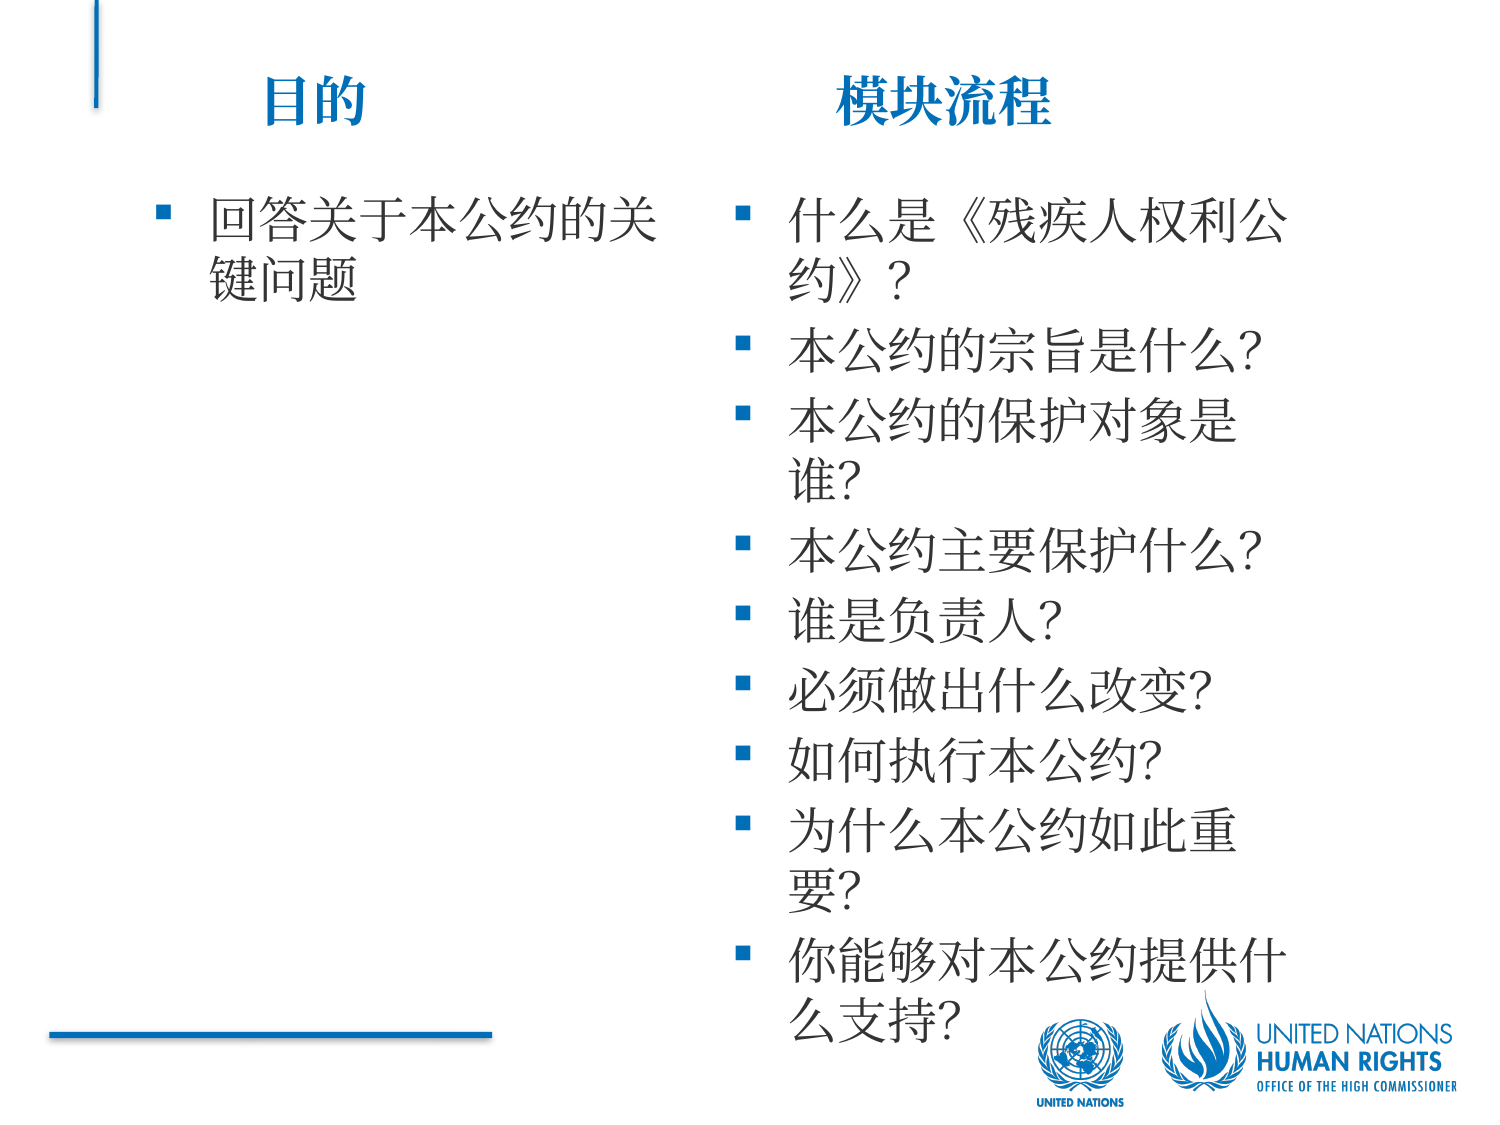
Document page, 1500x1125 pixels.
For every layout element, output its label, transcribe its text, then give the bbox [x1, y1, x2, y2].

text_box 目的 [244, 60, 383, 140]
text_box 模块流程 [820, 60, 1068, 140]
picture [1037, 990, 1457, 1107]
text_box 回答关于本公约的关键问题 [137, 180, 675, 316]
text_box 什么是《残疾人权利公约》？ 本公约的宗旨是什么？ 本公约的保护对象是谁？ 本公约主要保护什么？ 谁是负责人？ 必须做出什么改变？ 如何执行本公约？ 为什么本公约如此重要？ 你能够对本公约提供什么支持？ [716, 182, 1350, 1058]
